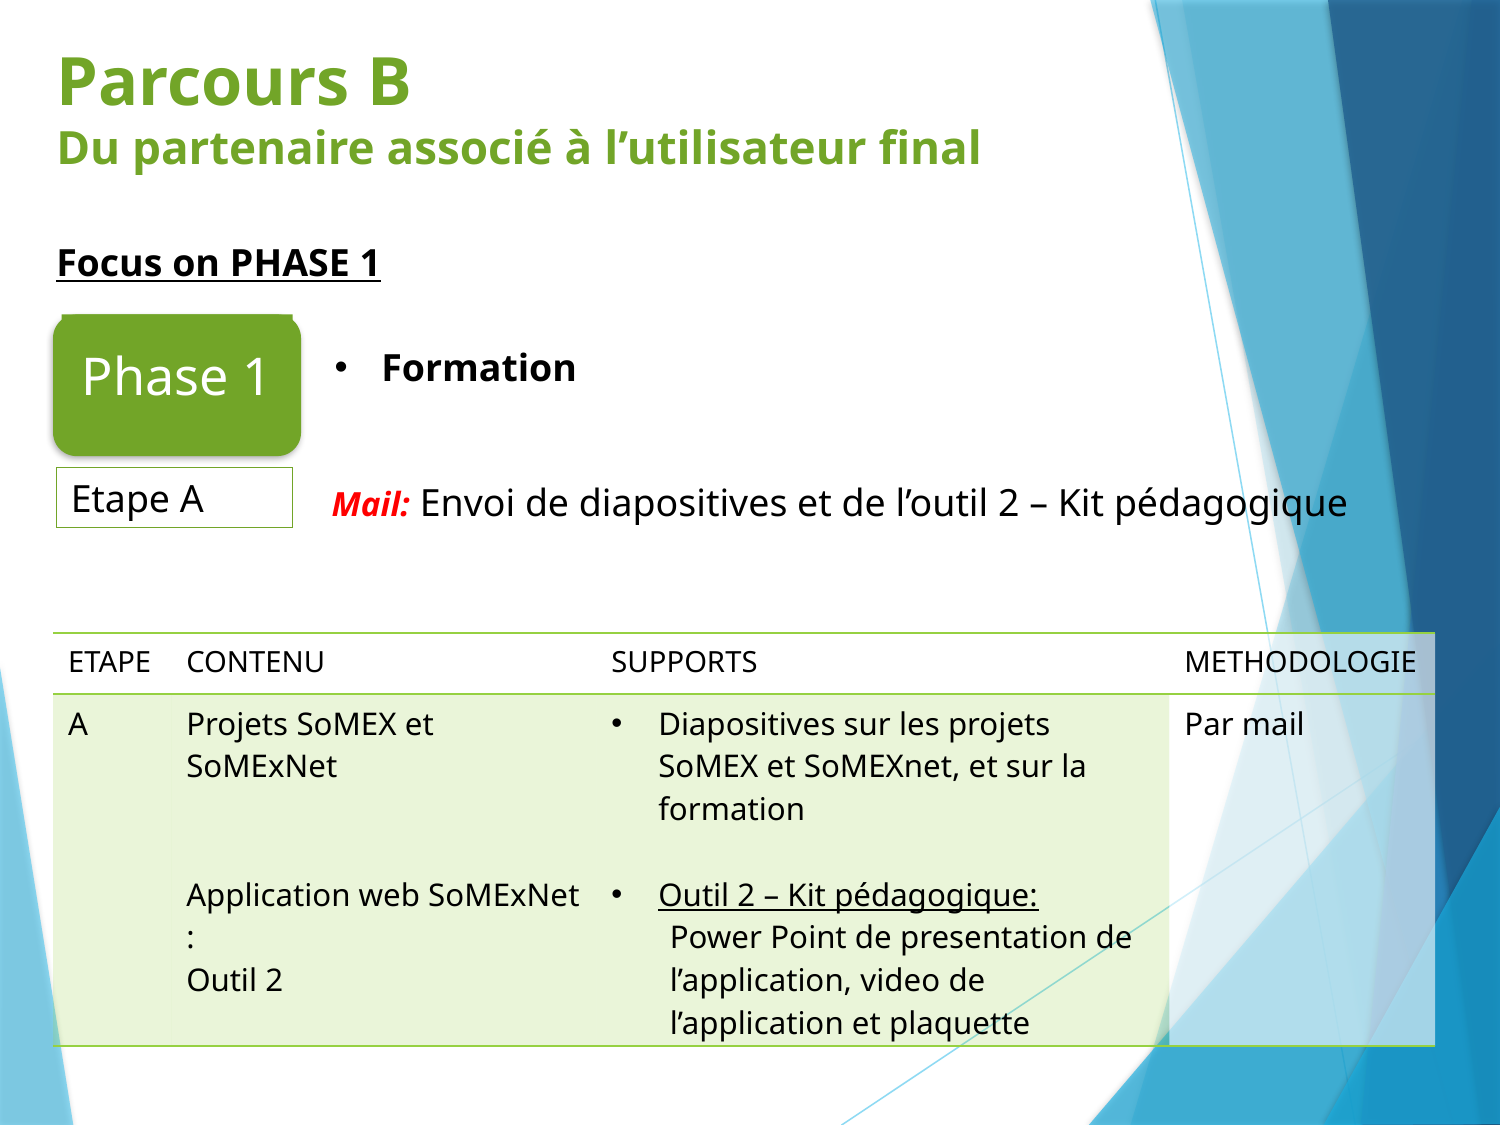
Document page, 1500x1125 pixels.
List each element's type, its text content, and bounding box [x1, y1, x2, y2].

table_header SUPPORTS [596, 634, 1169, 693]
table_header ETAPE [53, 634, 171, 693]
text_box Mail: Envoi de diapositives et de l’outil 2 – Kit pédagogique [316, 471, 1364, 532]
table_header METHODOLOGIE [1169, 634, 1435, 693]
title Parcours B Du partenaire associé à l’utilisateur final [41, 30, 1415, 114]
table_cell Diapositives sur les projets SoMEX et SoMEXnet, et sur la formation Outil 2 – Kit pédagogique: Power Point de presentation de l’application, video de l’application et plaquette [596, 695, 1169, 1045]
table_cell Projets SoMEX et SoMExNet Application web SoMExNet : Outil 2 [171, 695, 596, 1045]
text_box Focus on PHASE 1 [41, 231, 1187, 300]
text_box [324, 302, 1500, 432]
table_cell A [53, 695, 171, 1045]
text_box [52, 313, 302, 457]
table_header CONTENU [171, 634, 596, 693]
table_cell Par mail [1169, 695, 1435, 1045]
text_box Etape A [56, 467, 293, 528]
